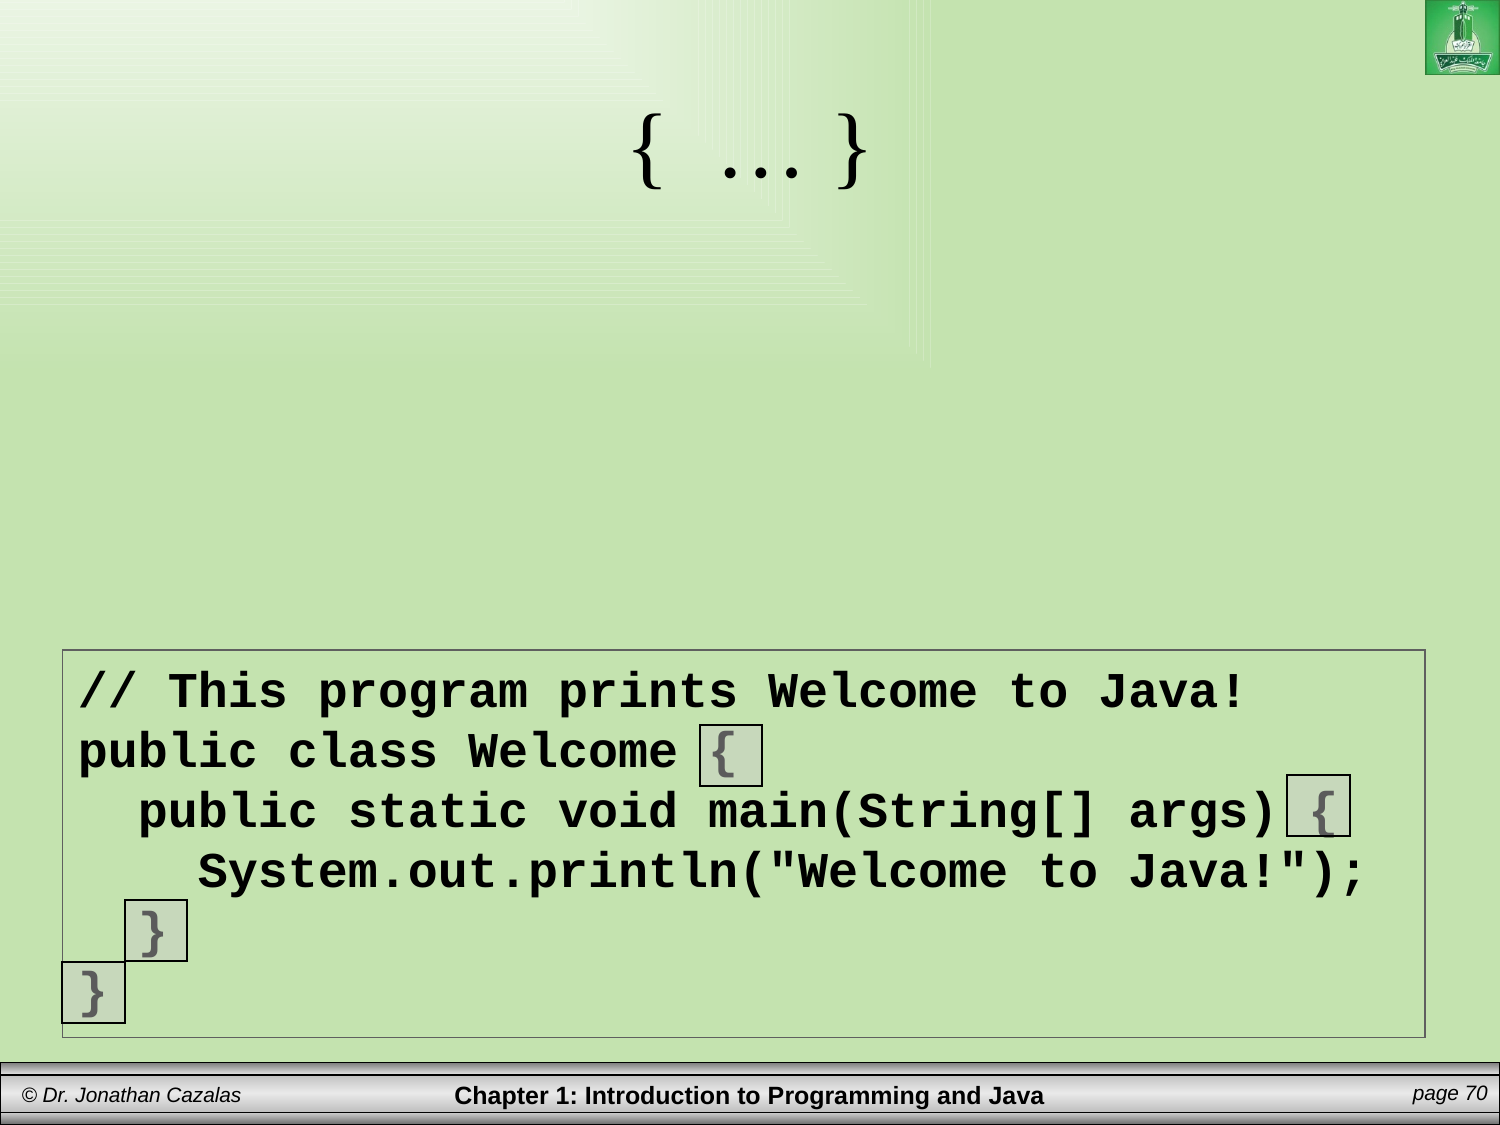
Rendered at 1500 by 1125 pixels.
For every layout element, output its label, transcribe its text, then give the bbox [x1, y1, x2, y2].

picture [1425, 0, 1500, 75]
text_box [1287, 774, 1350, 836]
text_box [699, 724, 763, 786]
text_box // This program prints Welcome to Java! public class Welcome { public static void main(String[] args) { System.out.println("Welcome to Java!"); } } [62, 649, 1425, 1038]
text_box { … } [112, 46, 1388, 235]
text_box [124, 899, 188, 961]
text_box [62, 962, 125, 1024]
